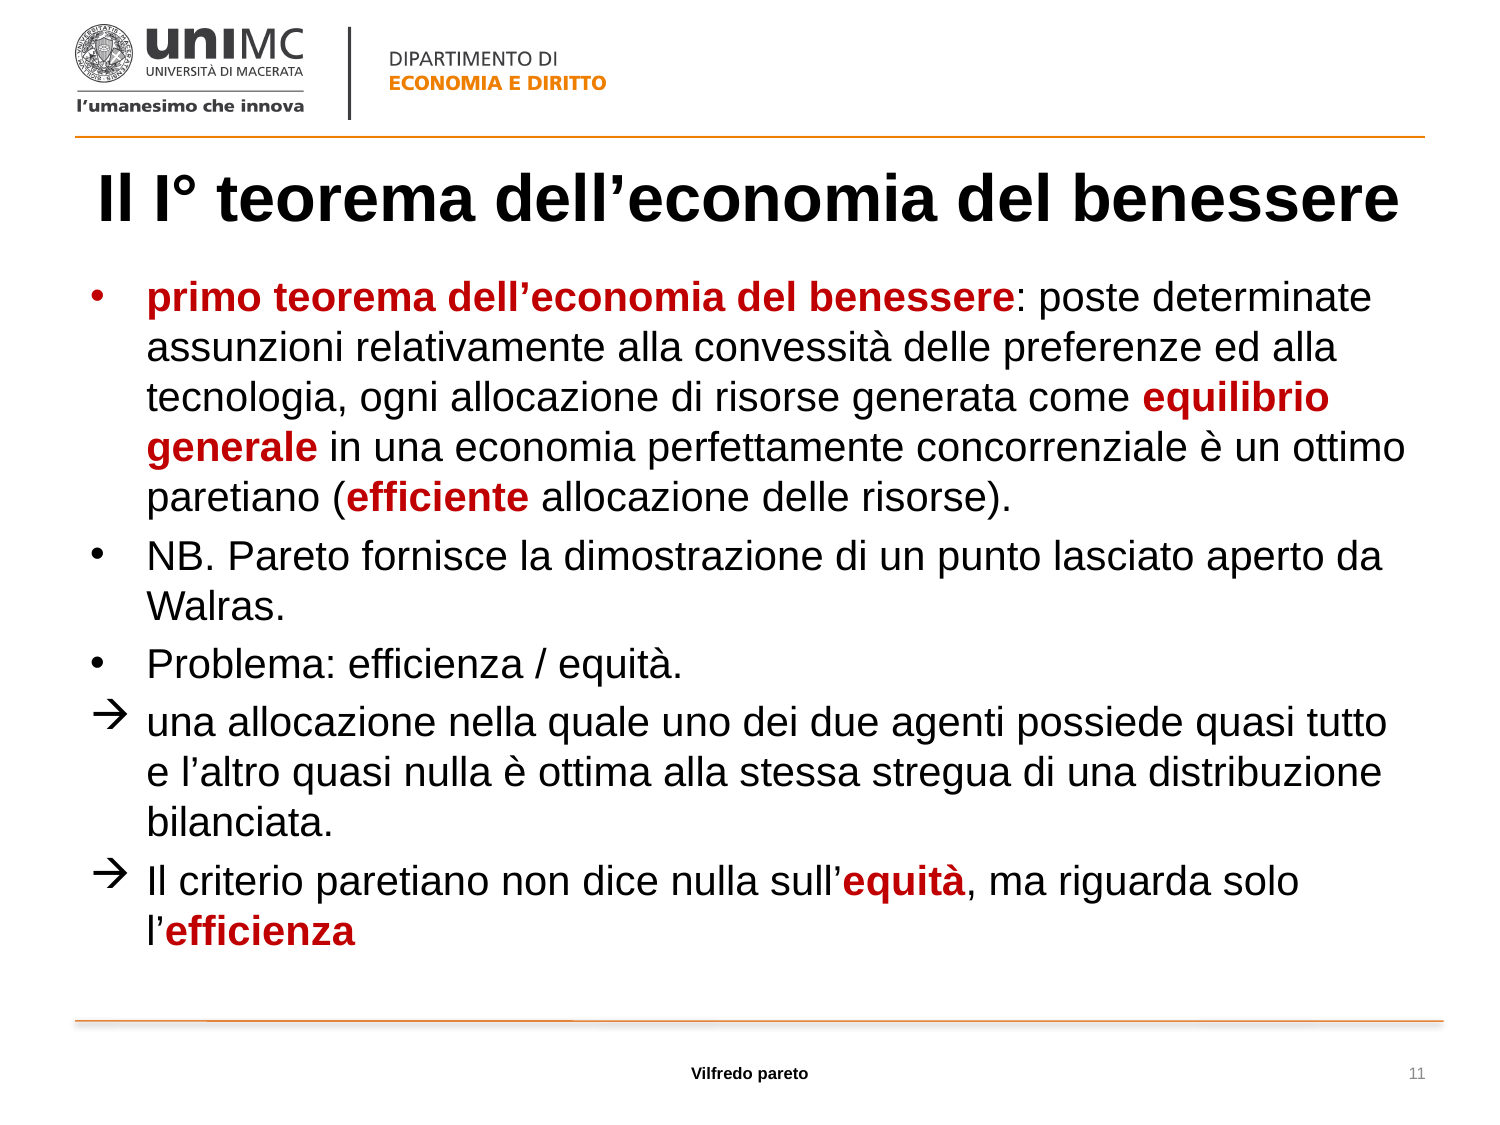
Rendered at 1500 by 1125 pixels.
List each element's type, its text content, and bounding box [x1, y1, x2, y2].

picture [75, 24, 1425, 138]
title Il I° teorema dell’economia del benessere [75, 149, 1425, 241]
slide_number 11 [1091, 1042, 1442, 1103]
footer Vilfredo pareto [512, 1042, 988, 1103]
list primo teorema dell’economia del benessere: poste determinate assunzioni relativamente alla convessità delle preferenze ed alla tecnologia, ogni allocazione di risorse generata come equilibrio generale in una economia perfettamente concorrenziale è un ottimo paretiano (efficiente allocazione delle risorse). NB. Pareto fornisce la dimostrazione di un punto lasciato aperto da Walras. Problema: efficienza / equità. una allocazione nella quale uno dei due agenti possiede quasi tutto e l’altro quasi nulla è ottima alla stessa stregua di una distribuzione bilanciata. Il criterio paretiano non dice nulla sull’equità, ma riguarda solo l’efficienza [75, 262, 1425, 1005]
